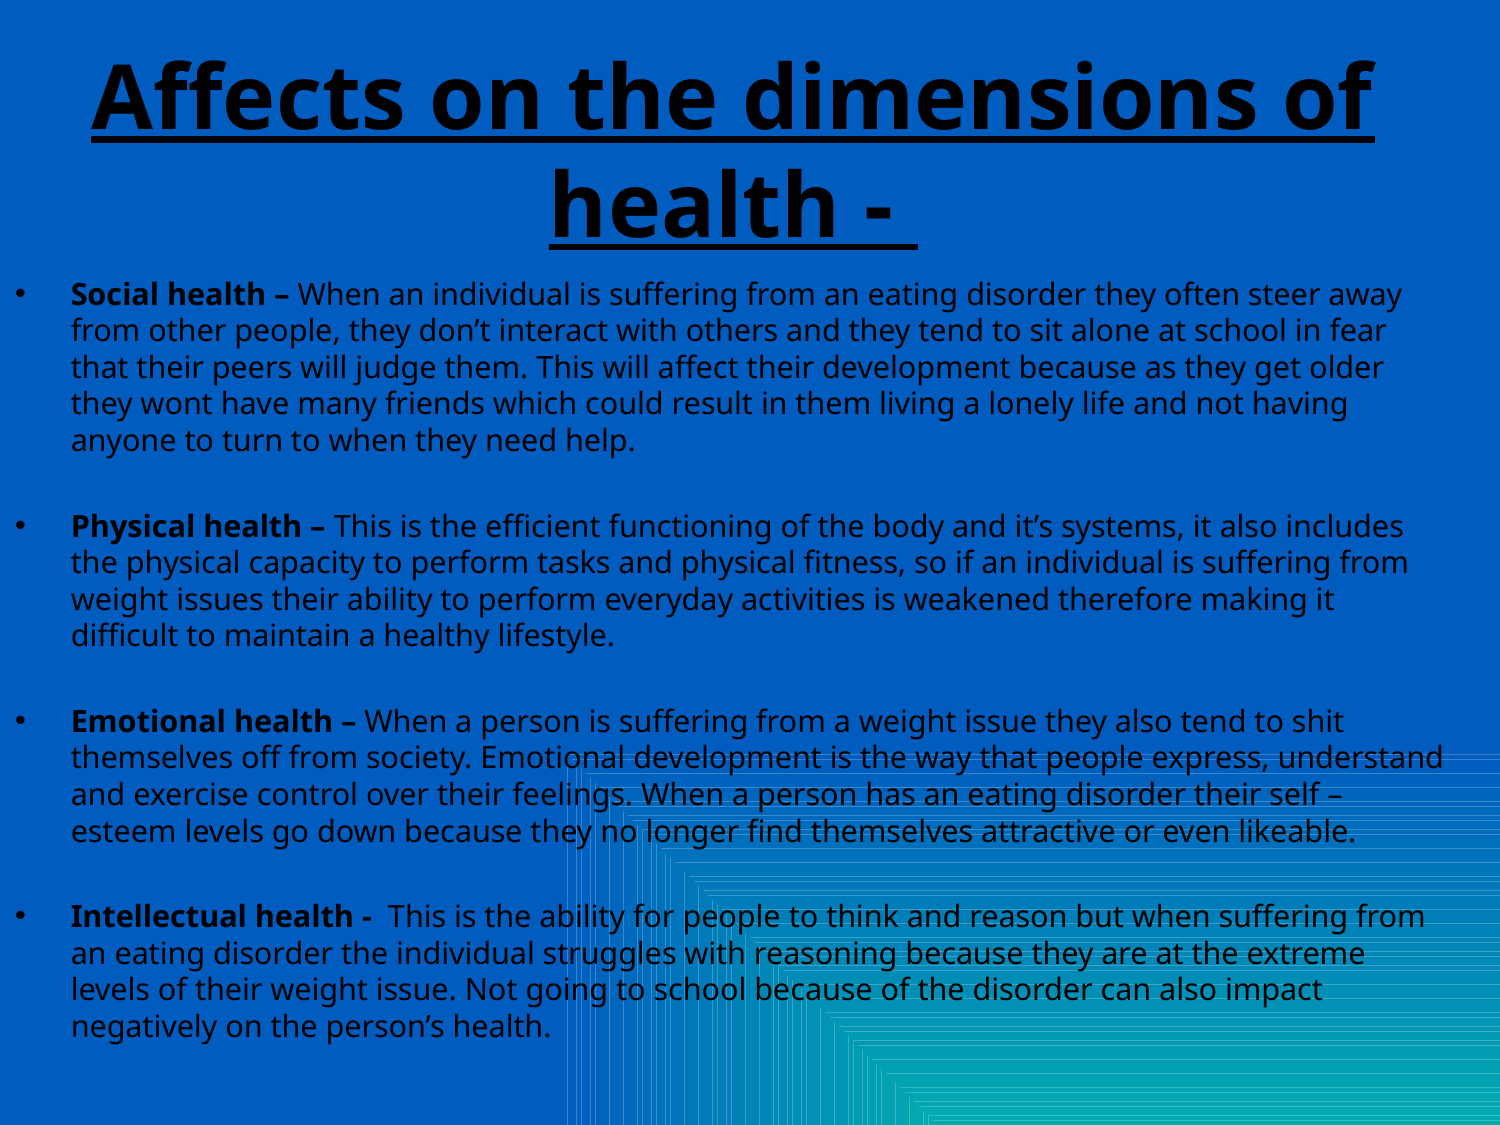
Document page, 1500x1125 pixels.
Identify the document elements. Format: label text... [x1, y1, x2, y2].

title Affects on the dimensions of health - [41, 30, 1425, 264]
list Social health – When an individual is suffering from an eating disorder they often steer away from other people, they don’t interact with others and they tend to sit alone at school in fear that their peers will judge them. This will affect their development because as they get older they wont have many friends which could result in them living a lonely life and not having anyone to turn to when they need help. Physical health – This is the efficient functioning of the body and it’s systems, it also includes the physical capacity to perform tasks and physical fitness, so if an individual is suffering from weight issues their ability to perform everyday activities is weakened therefore making it difficult to maintain a healthy lifestyle. Emotional health – When a person is suffering from a weight issue they also tend to shit themselves off from society. Emotional development is the way that people express, understand and exercise control over their feelings. When a person has an eating disorder their self – esteem levels go down because they no longer find themselves attractive or even likeable. Intellectual health - This is the ability for people to think and reason but when suffering from an eating disorder the individual struggles with reasoning because they are at the extreme levels of their weight issue. Not going to school because of the disorder can also impact negatively on the person’s health. [0, 267, 1459, 1071]
